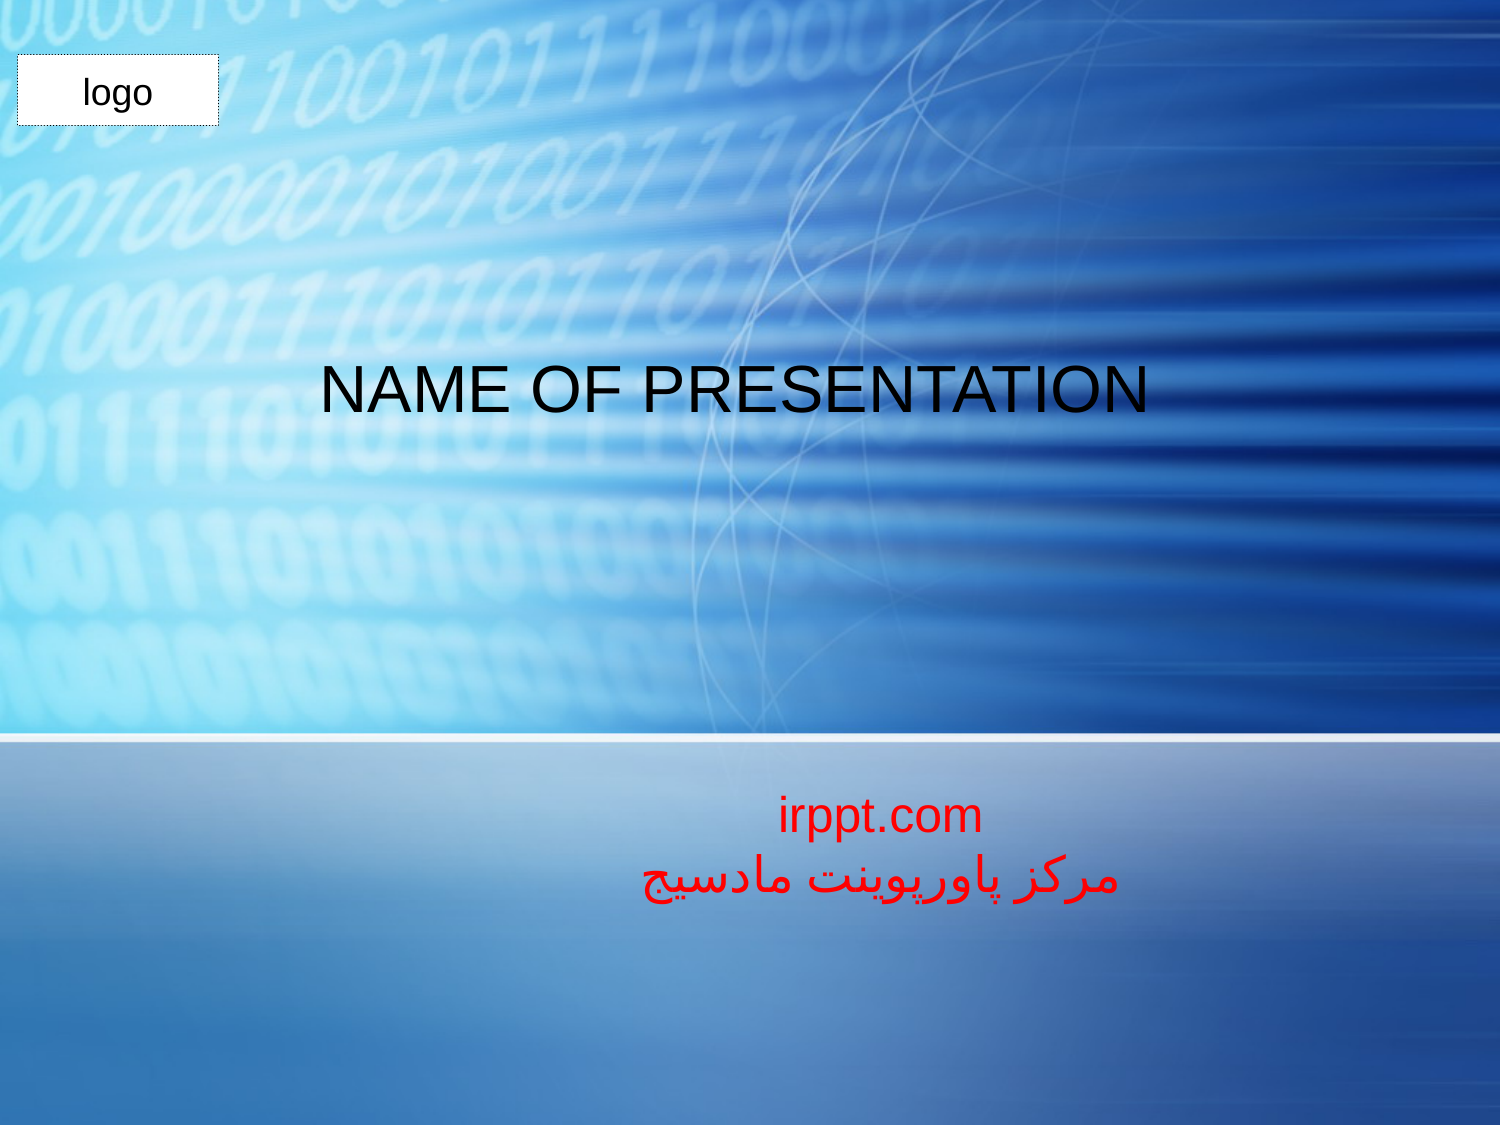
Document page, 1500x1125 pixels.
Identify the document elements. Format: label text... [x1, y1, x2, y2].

picture [0, 0, 1500, 1125]
text_box logo [17, 54, 219, 126]
text_box irppt.com مرکز پاورپوینت مادسیج [625, 775, 1136, 910]
text_box NAME OF PRESENTATION [305, 338, 1167, 433]
